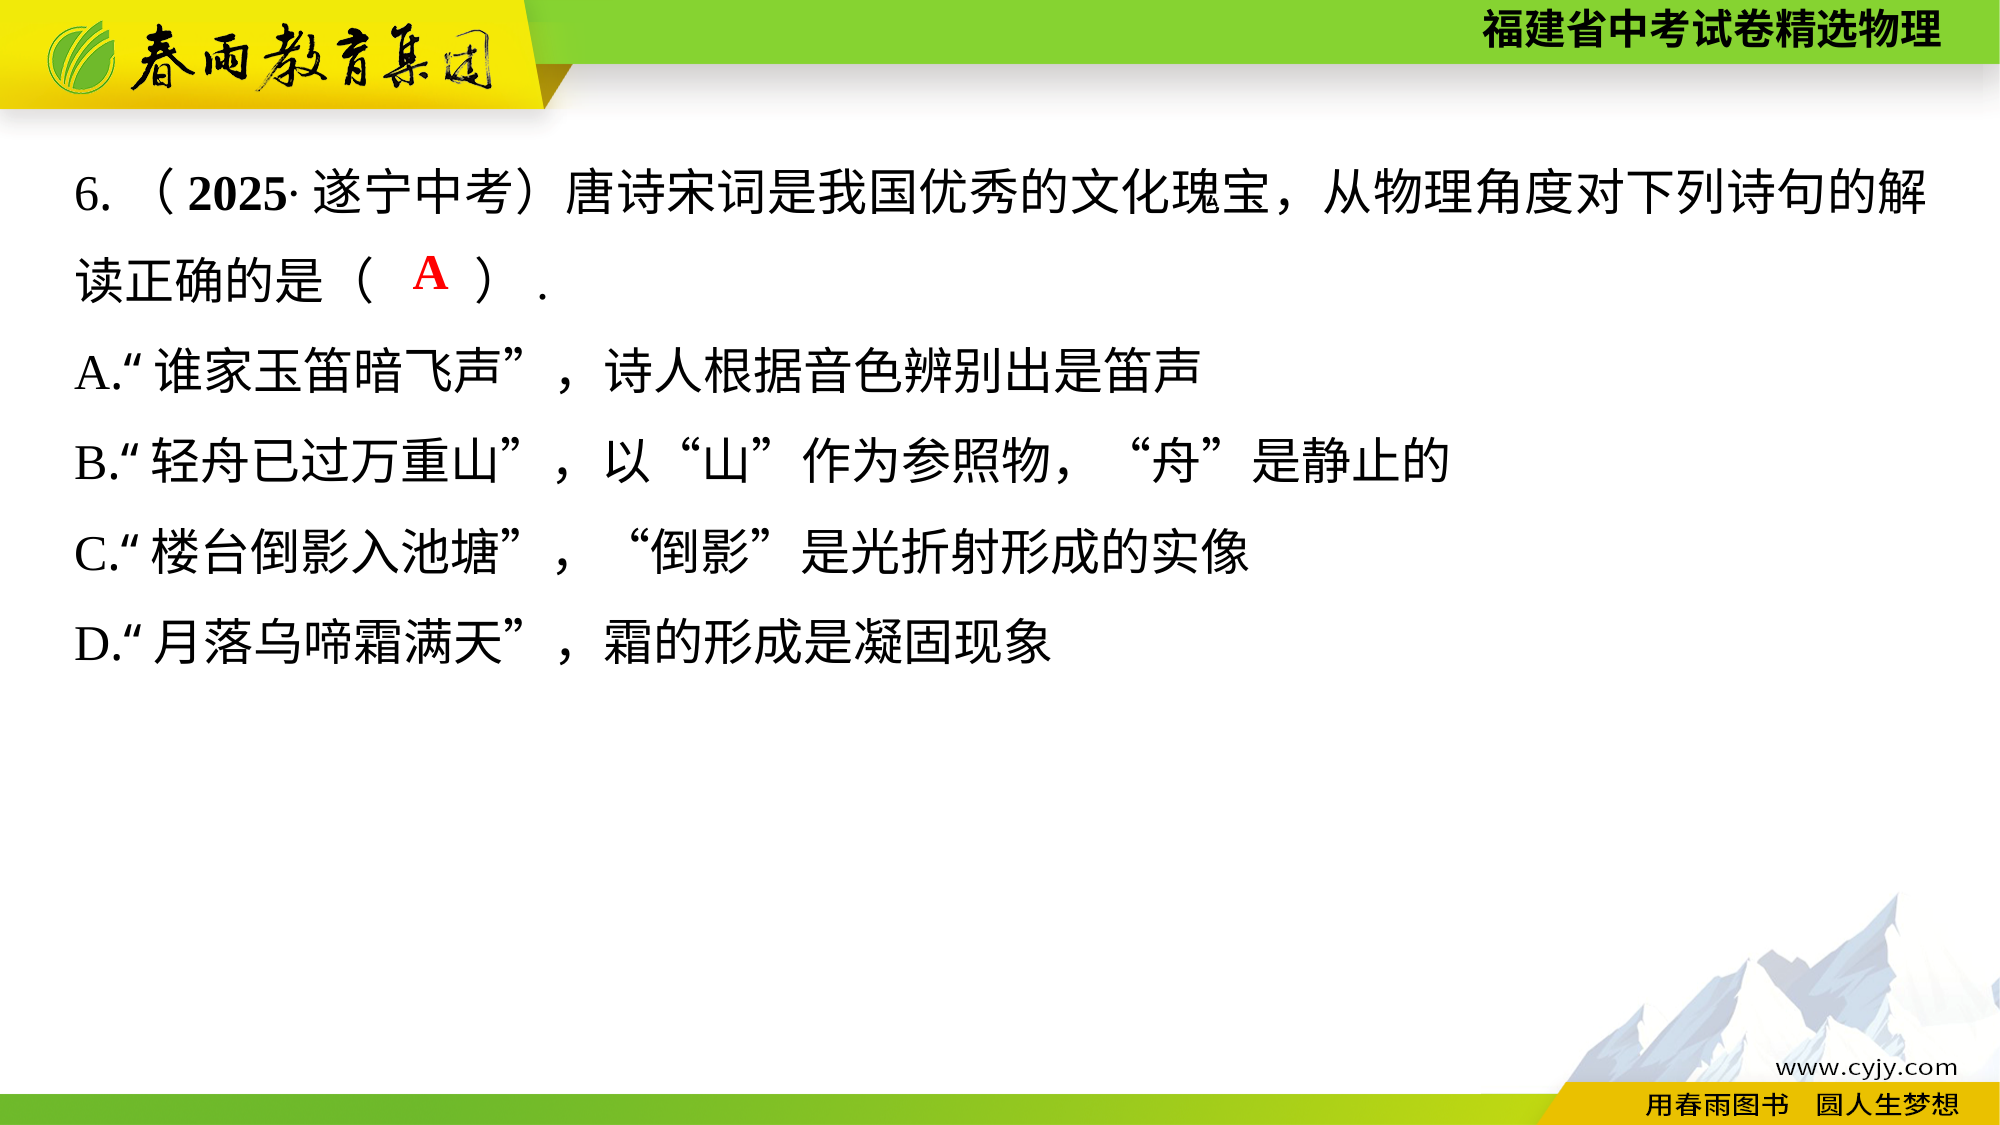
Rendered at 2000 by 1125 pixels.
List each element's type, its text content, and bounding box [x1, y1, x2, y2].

text_box A [397, 231, 464, 307]
list 6.（2025∙遂宁中考）唐诗宋词是我国优秀的文化瑰宝，从物理角度对下列诗句的解读正确的是（ ）. A.“谁家玉笛暗飞声”，诗人根据音色辨别出是笛声 B.“轻舟已过万重山”，以“山”作为参照物，“舟”是静止的 C.“楼台倒影入池塘”，“倒影”是光折射形成的实像 D.“月落乌啼霜满天”，霜的形成是凝固现象 [59, 122, 1944, 672]
picture [0, 0, 2000, 1125]
